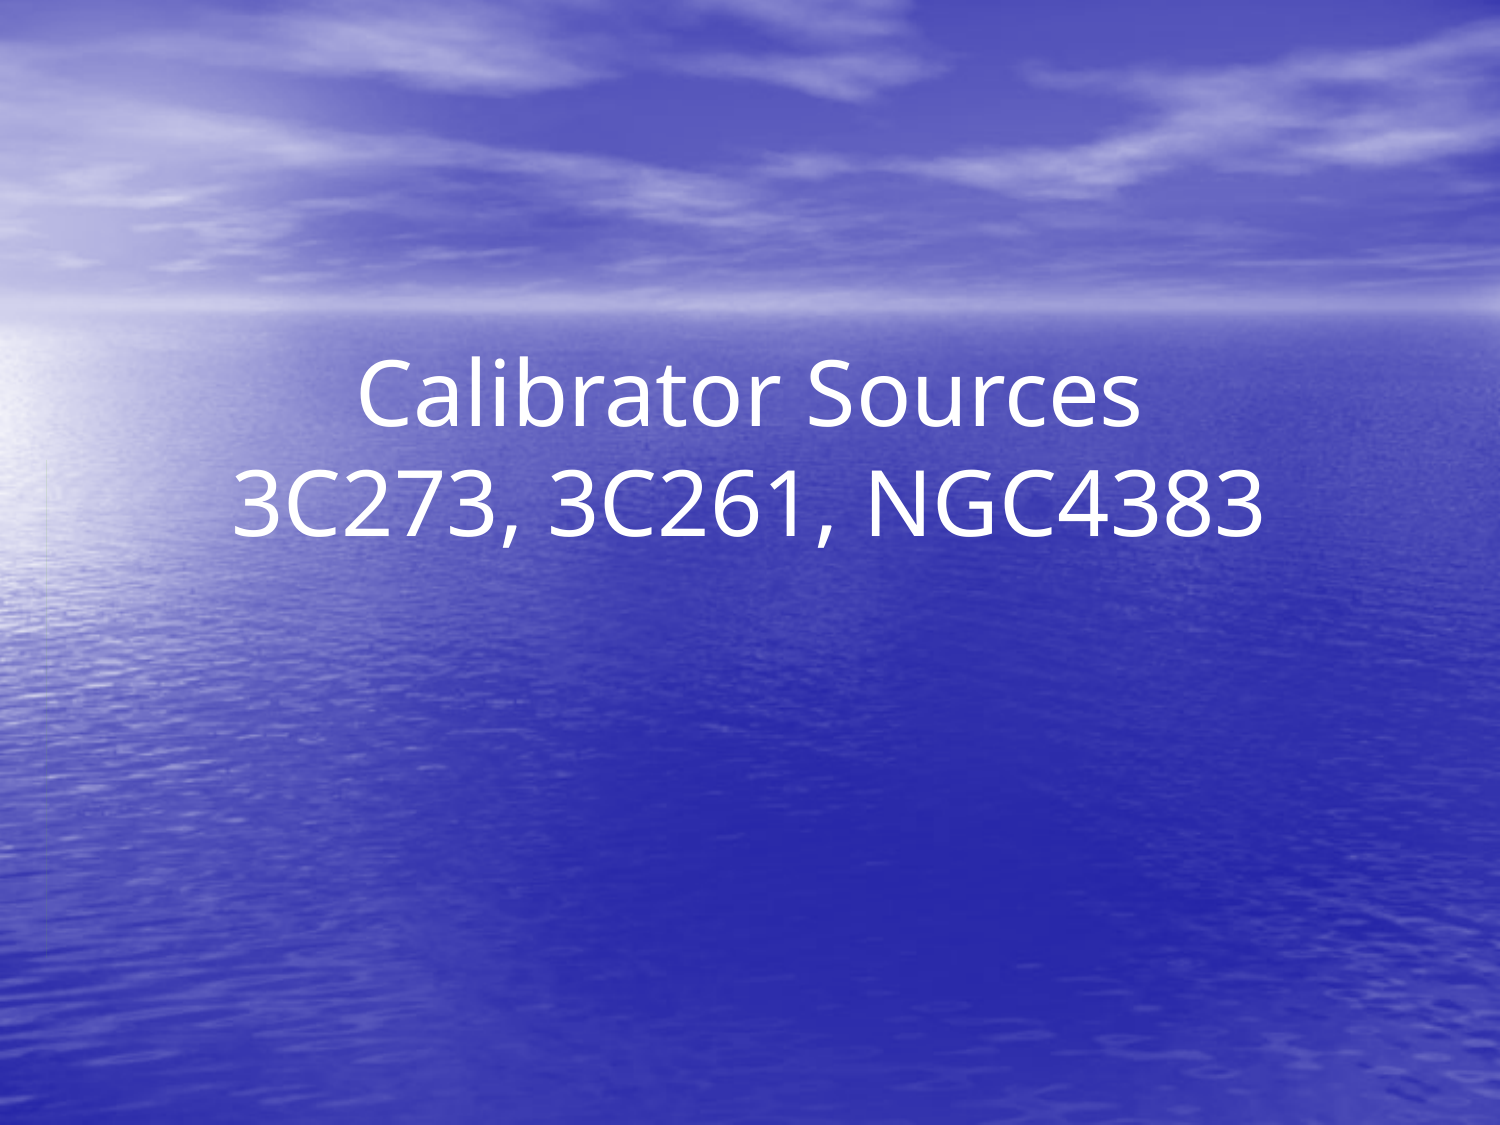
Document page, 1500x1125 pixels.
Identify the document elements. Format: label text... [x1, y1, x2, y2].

title Calibrator Sources 3C273, 3C261, NGC4383 [112, 327, 1388, 563]
